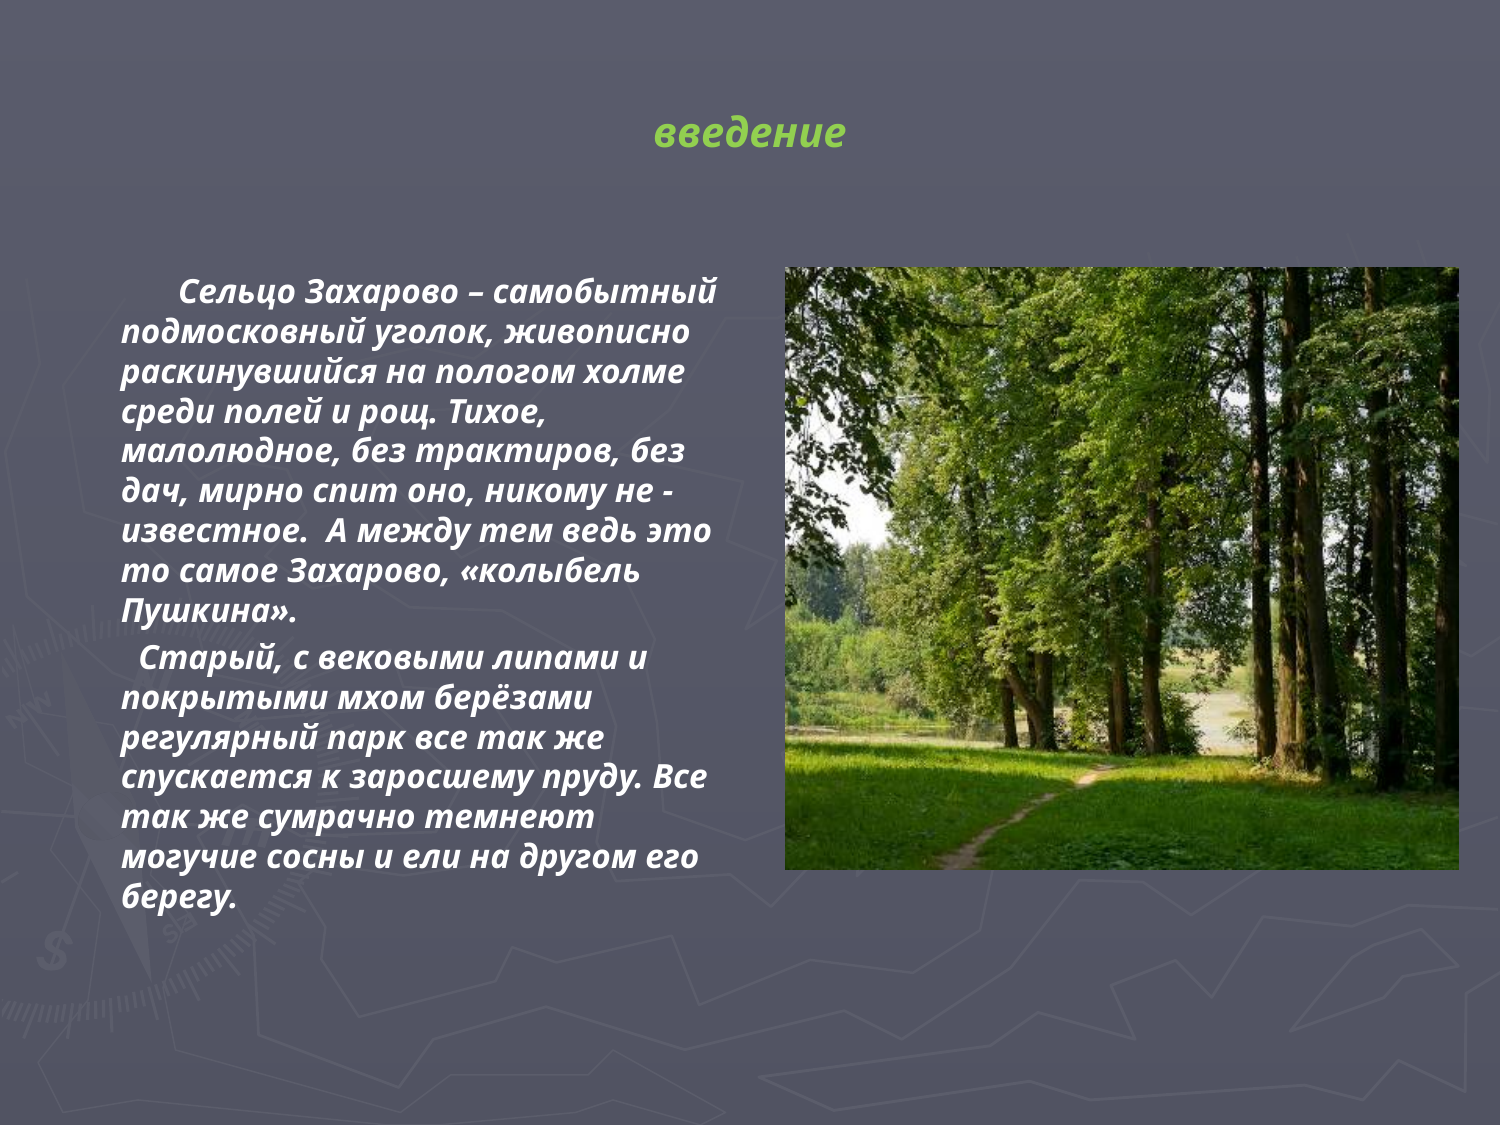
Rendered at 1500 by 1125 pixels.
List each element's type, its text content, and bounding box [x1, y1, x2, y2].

title введение [49, 37, 1451, 226]
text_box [785, 266, 1460, 870]
list Сельцо Захарово – самобытный подмосковный уголок, живописно раскинувшийся на пологом холме среди полей и рощ. Тихое, малолюдное, без трактиров, без дач, мирно спит оно, никому не - известное. А между тем ведь это то самое Захарово, «колыбель Пушкина». Старый, с вековыми липами и покрытыми мхом берёзами регулярный парк все так же спускается к заросшему пруду. Все так же сумрачно темнеют могучие сосны и ели на другом его берегу. [49, 262, 738, 1001]
